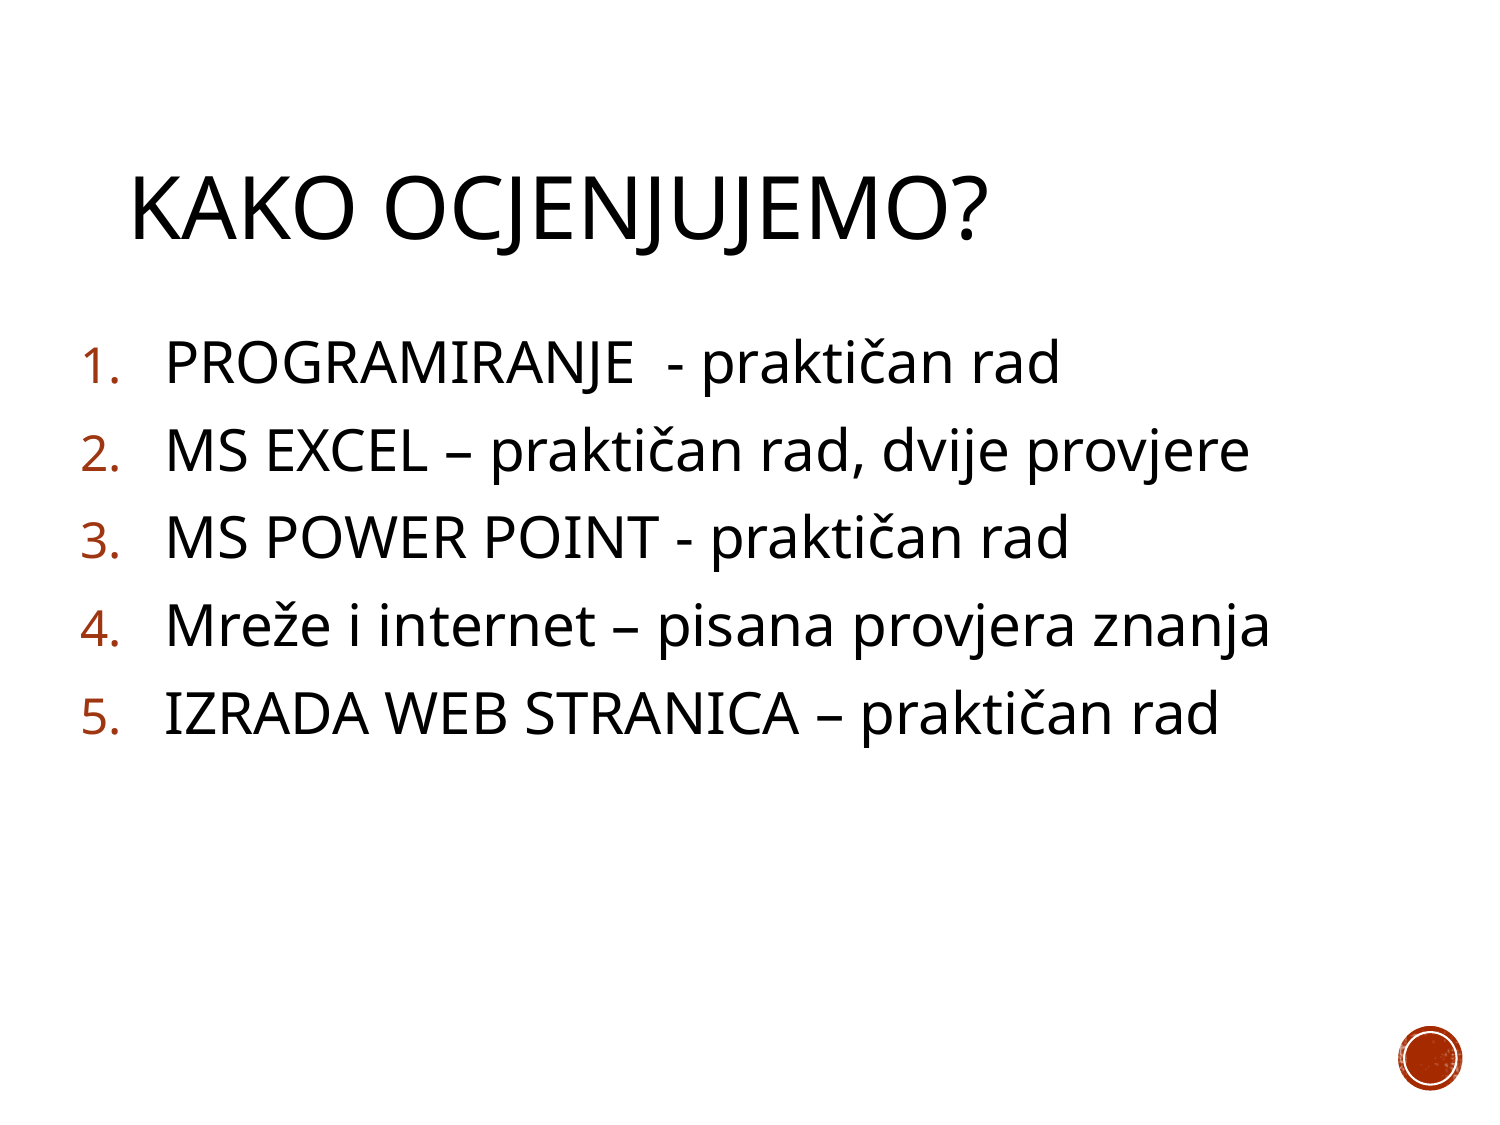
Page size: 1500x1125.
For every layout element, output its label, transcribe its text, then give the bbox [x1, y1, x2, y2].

list PROGRAMIRANJE - praktičan rad MS EXCEL – praktičan rad, dvije provjere MS POWER POINT - praktičan rad Mreže i internet – pisana provjera znanja IZRADA WEB STRANICA – praktičan rad [64, 325, 1366, 1125]
title Kako ocjenjujemo? [112, 79, 1388, 344]
